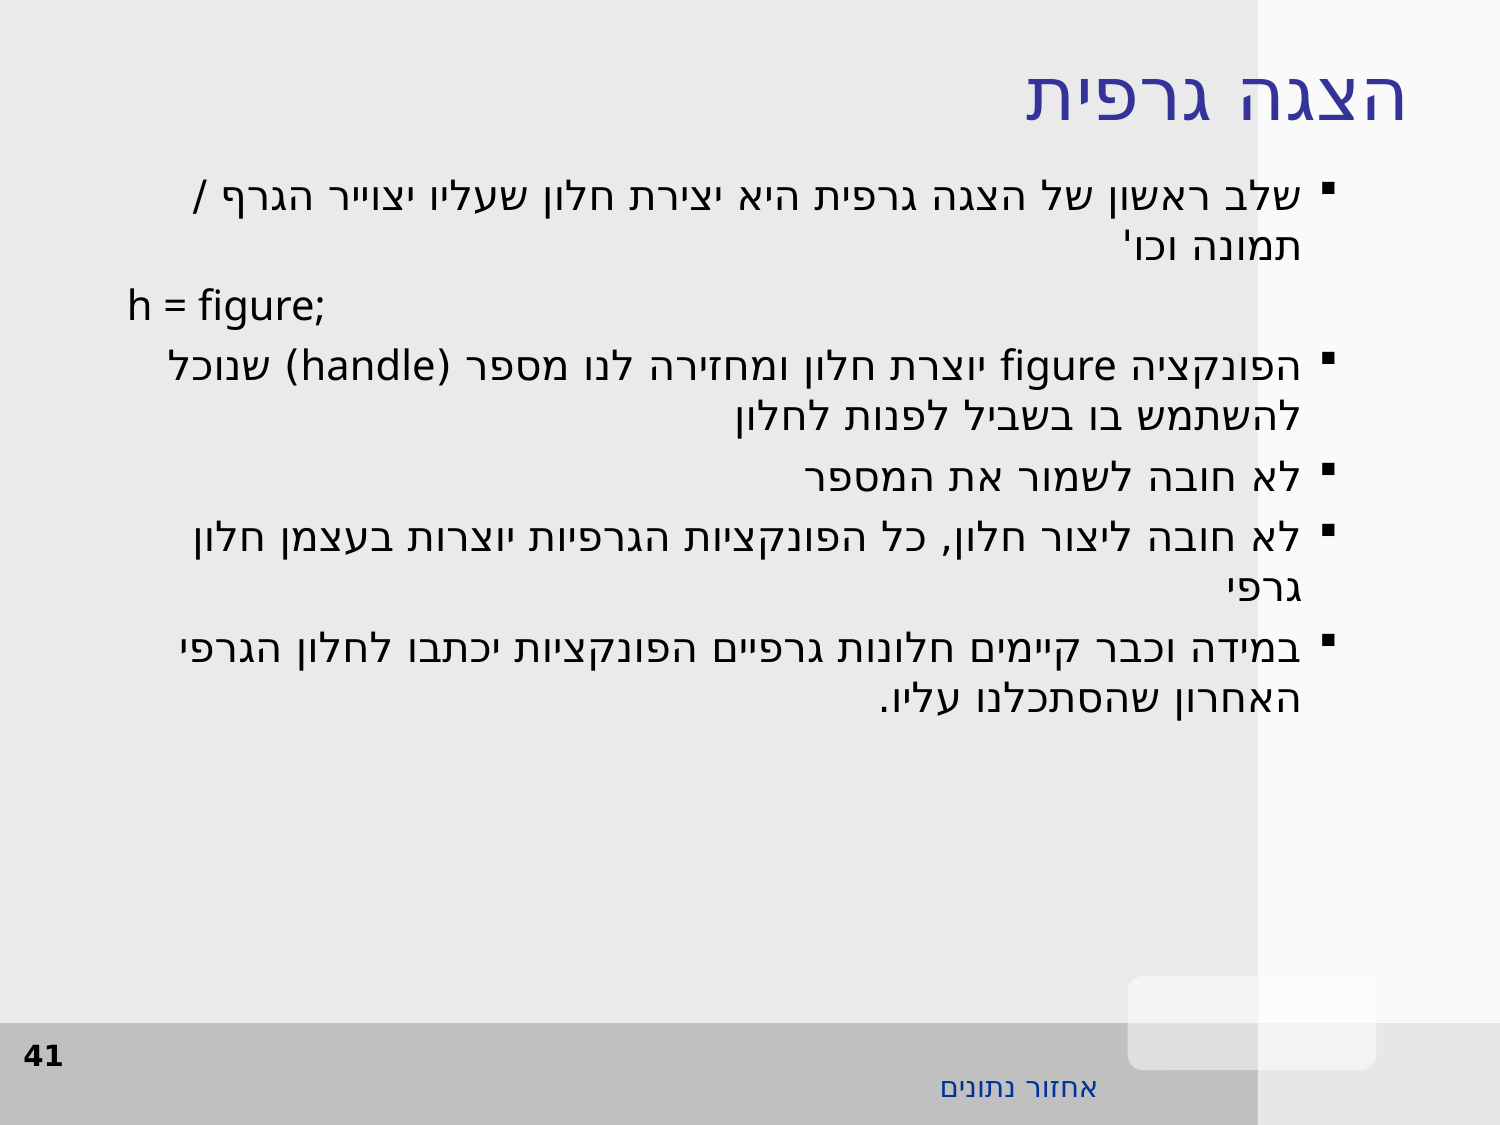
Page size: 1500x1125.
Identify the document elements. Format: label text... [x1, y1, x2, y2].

text_box שלב ראשון של הצגה גרפית היא יצירת חלון שעליו יצוייר הגרף / תמונה וכו' h = figure; הפונקציה figure יוצרת חלון ומחזירה לנו מספר (handle) שנוכל להשתמש בו בשביל לפנות לחלון לא חובה לשמור את המספר לא חובה ליצור חלון, כל הפונקציות הגרפיות יוצרות בעצמן חלון גרפי במידה וכבר קיימים חלונות גרפיים הפונקציות יכתבו לחלון הגרפי האחרון שהסתכלנו עליו. [112, 160, 1353, 728]
text_box הצגה גרפית [149, 20, 1425, 161]
slide_number 41 [8, 1029, 359, 1108]
text_box אחזור נתונים [924, 1060, 1114, 1111]
